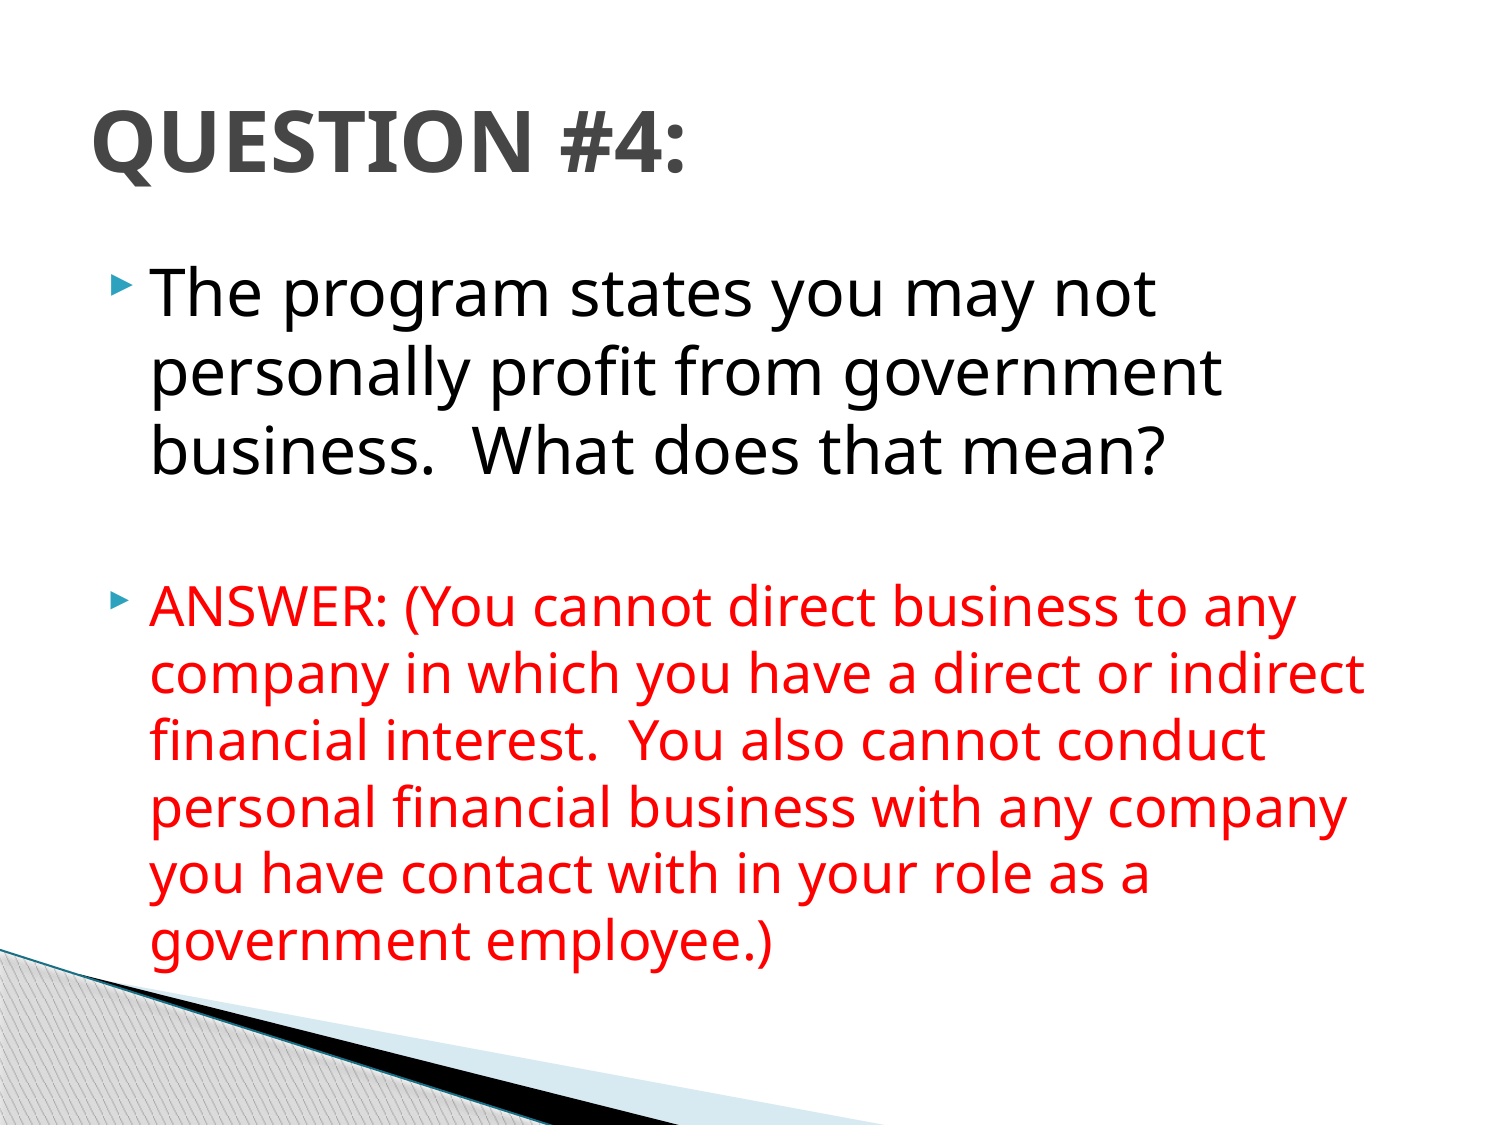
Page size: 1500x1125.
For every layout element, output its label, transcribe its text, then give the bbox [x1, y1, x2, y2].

list The program states you may not personally profit from government business. What does that mean? ANSWER: (You cannot direct business to any company in which you have a direct or indirect financial interest. You also cannot conduct personal financial business with any company you have contact with in your role as a government employee.) [75, 243, 1425, 986]
title QUESTION #4: [75, 45, 1425, 233]
